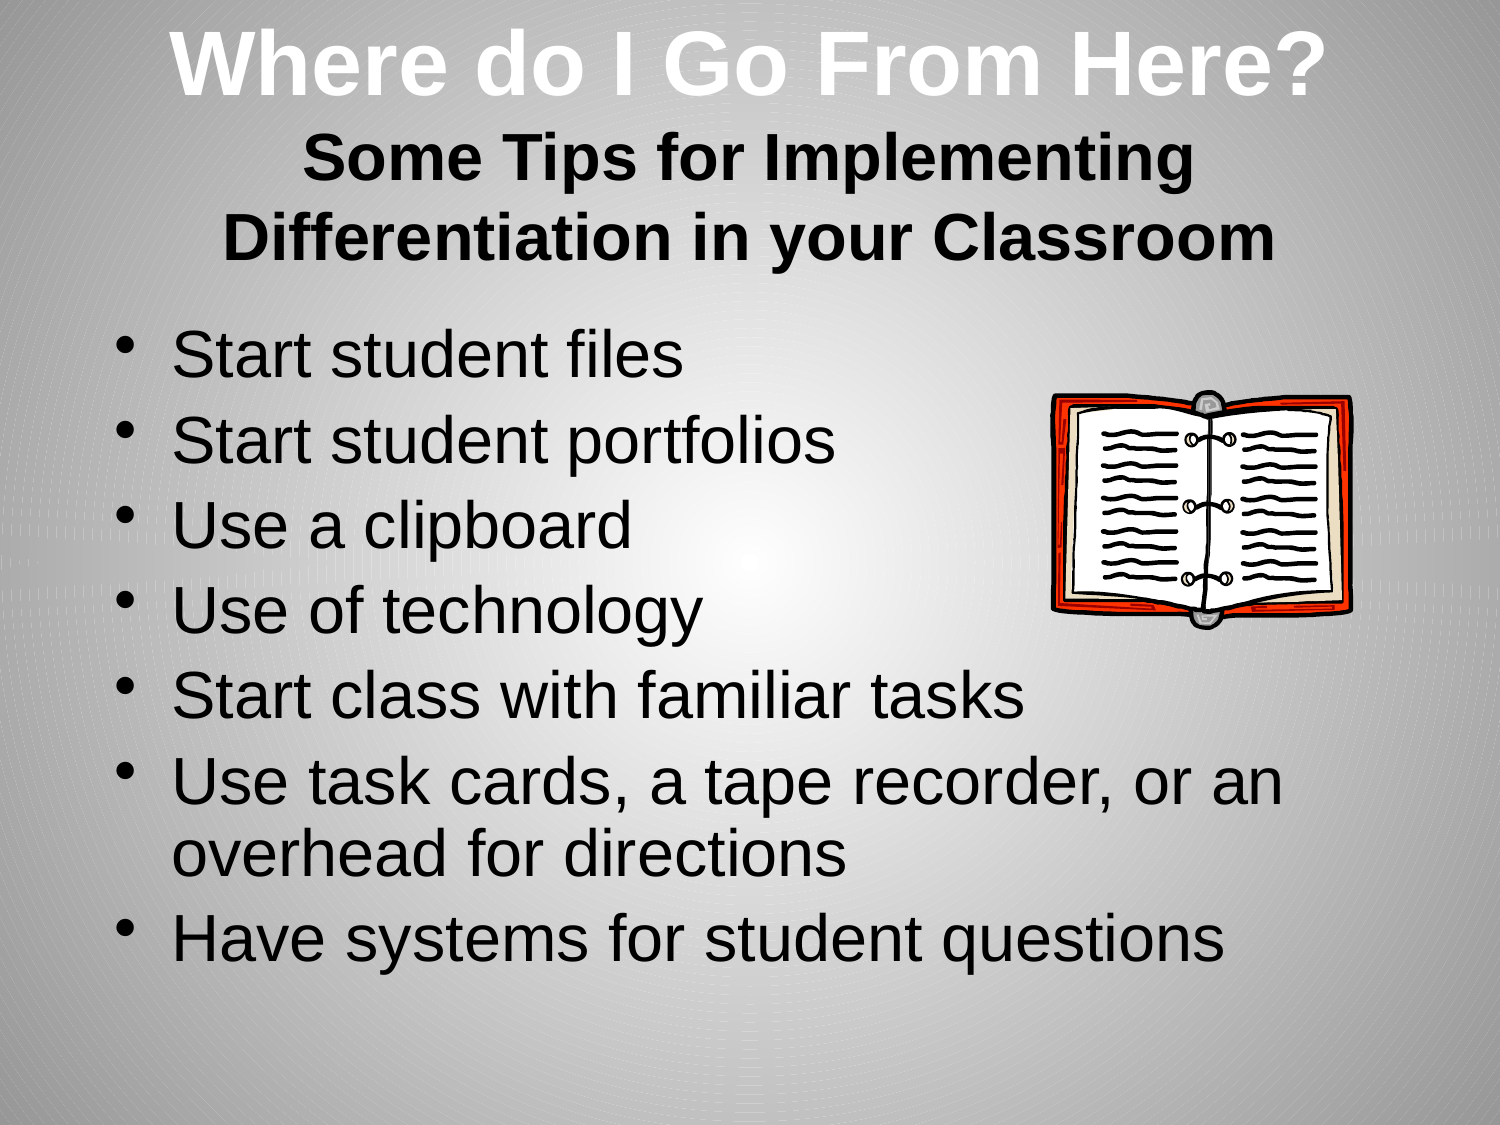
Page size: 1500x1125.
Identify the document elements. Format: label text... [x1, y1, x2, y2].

list Start student files Start student portfolios Use a clipboard Use of technology Start class with familiar tasks Use task cards, a tape recorder, or an overhead for directions Have systems for student questions [99, 312, 1376, 987]
picture [1049, 387, 1355, 633]
title Where do I Go From Here? Some Tips for Implementing Differentiation in your Classroom [74, 44, 1426, 233]
